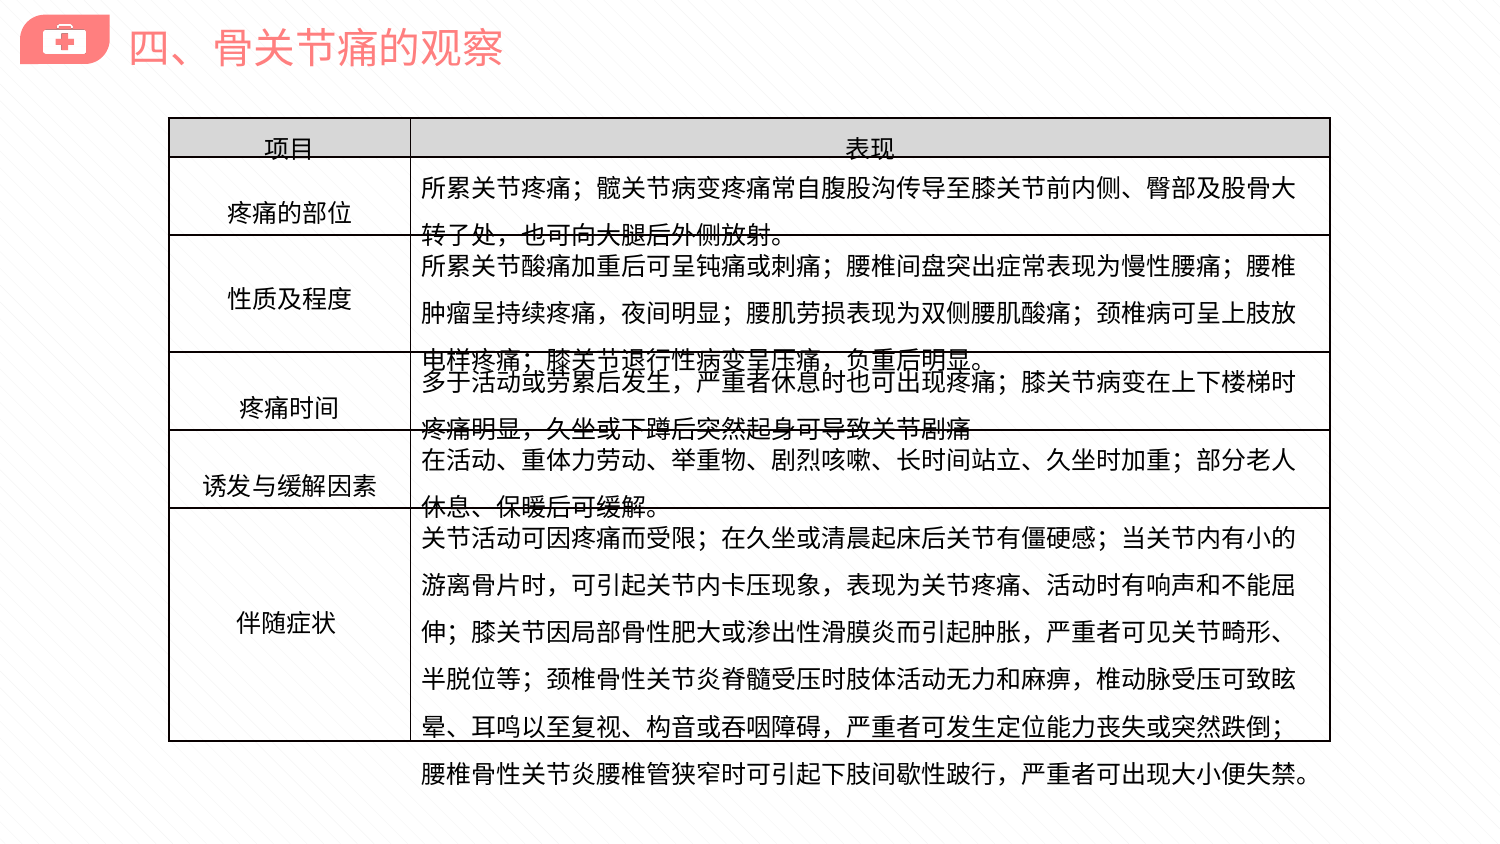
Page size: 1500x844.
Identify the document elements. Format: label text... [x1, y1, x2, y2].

table_cell 疼痛时间 [170, 353, 410, 429]
table_cell 疼痛的部位 [170, 158, 410, 234]
table_header 项目 [170, 119, 410, 156]
table_cell 性质及程度 [170, 236, 410, 351]
table_cell 关节活动可因疼痛而受限；在久坐或清晨起床后关节有僵硬感；当关节内有小的游离骨片时，可引起关节内卡压现象，表现为关节疼痛、活动时有响声和不能屈伸；膝关节因局部骨性肥大或渗出性滑膜炎而引起肿胀，严重者可见关节畸形、半脱位等；颈椎骨性关节炎脊髓受压时肢体活动无力和麻痹，椎动脉受压可致眩晕、耳鸣以至复视、构音或吞咽障碍，严重者可发生定位能力丧失或突然跌倒；腰椎骨性关节炎腰椎管狭窄时可引起下肢间歇性跛行，严重者可出现大小便失禁。 [411, 509, 1329, 740]
table_header 表现 [411, 119, 1329, 156]
table_cell 伴随症状 [170, 509, 410, 740]
table_cell 多于活动或劳累后发生，严重者休息时也可出现疼痛；膝关节病变在上下楼梯时疼痛明显，久坐或下蹲后突然起身可导致关节剧痛 [411, 353, 1329, 429]
table_cell 所累关节酸痛加重后可呈钝痛或刺痛；腰椎间盘突出症常表现为慢性腰痛；腰椎肿瘤呈持续疼痛，夜间明显；腰肌劳损表现为双侧腰肌酸痛；颈椎病可呈上肢放电样疼痛；膝关节退行性病变呈压痛，负重后明显。 [411, 236, 1329, 351]
table_cell 诱发与缓解因素 [170, 431, 410, 507]
table_cell 所累关节疼痛；髋关节病变疼痛常自腹股沟传导至膝关节前内侧、臀部及股骨大转子处，也可向大腿后外侧放射。 [411, 158, 1329, 234]
table_cell 在活动、重体力劳动、举重物、剧烈咳嗽、长时间站立、久坐时加重；部分老人休息、保暖后可缓解。 [411, 431, 1329, 507]
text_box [19, 14, 863, 81]
